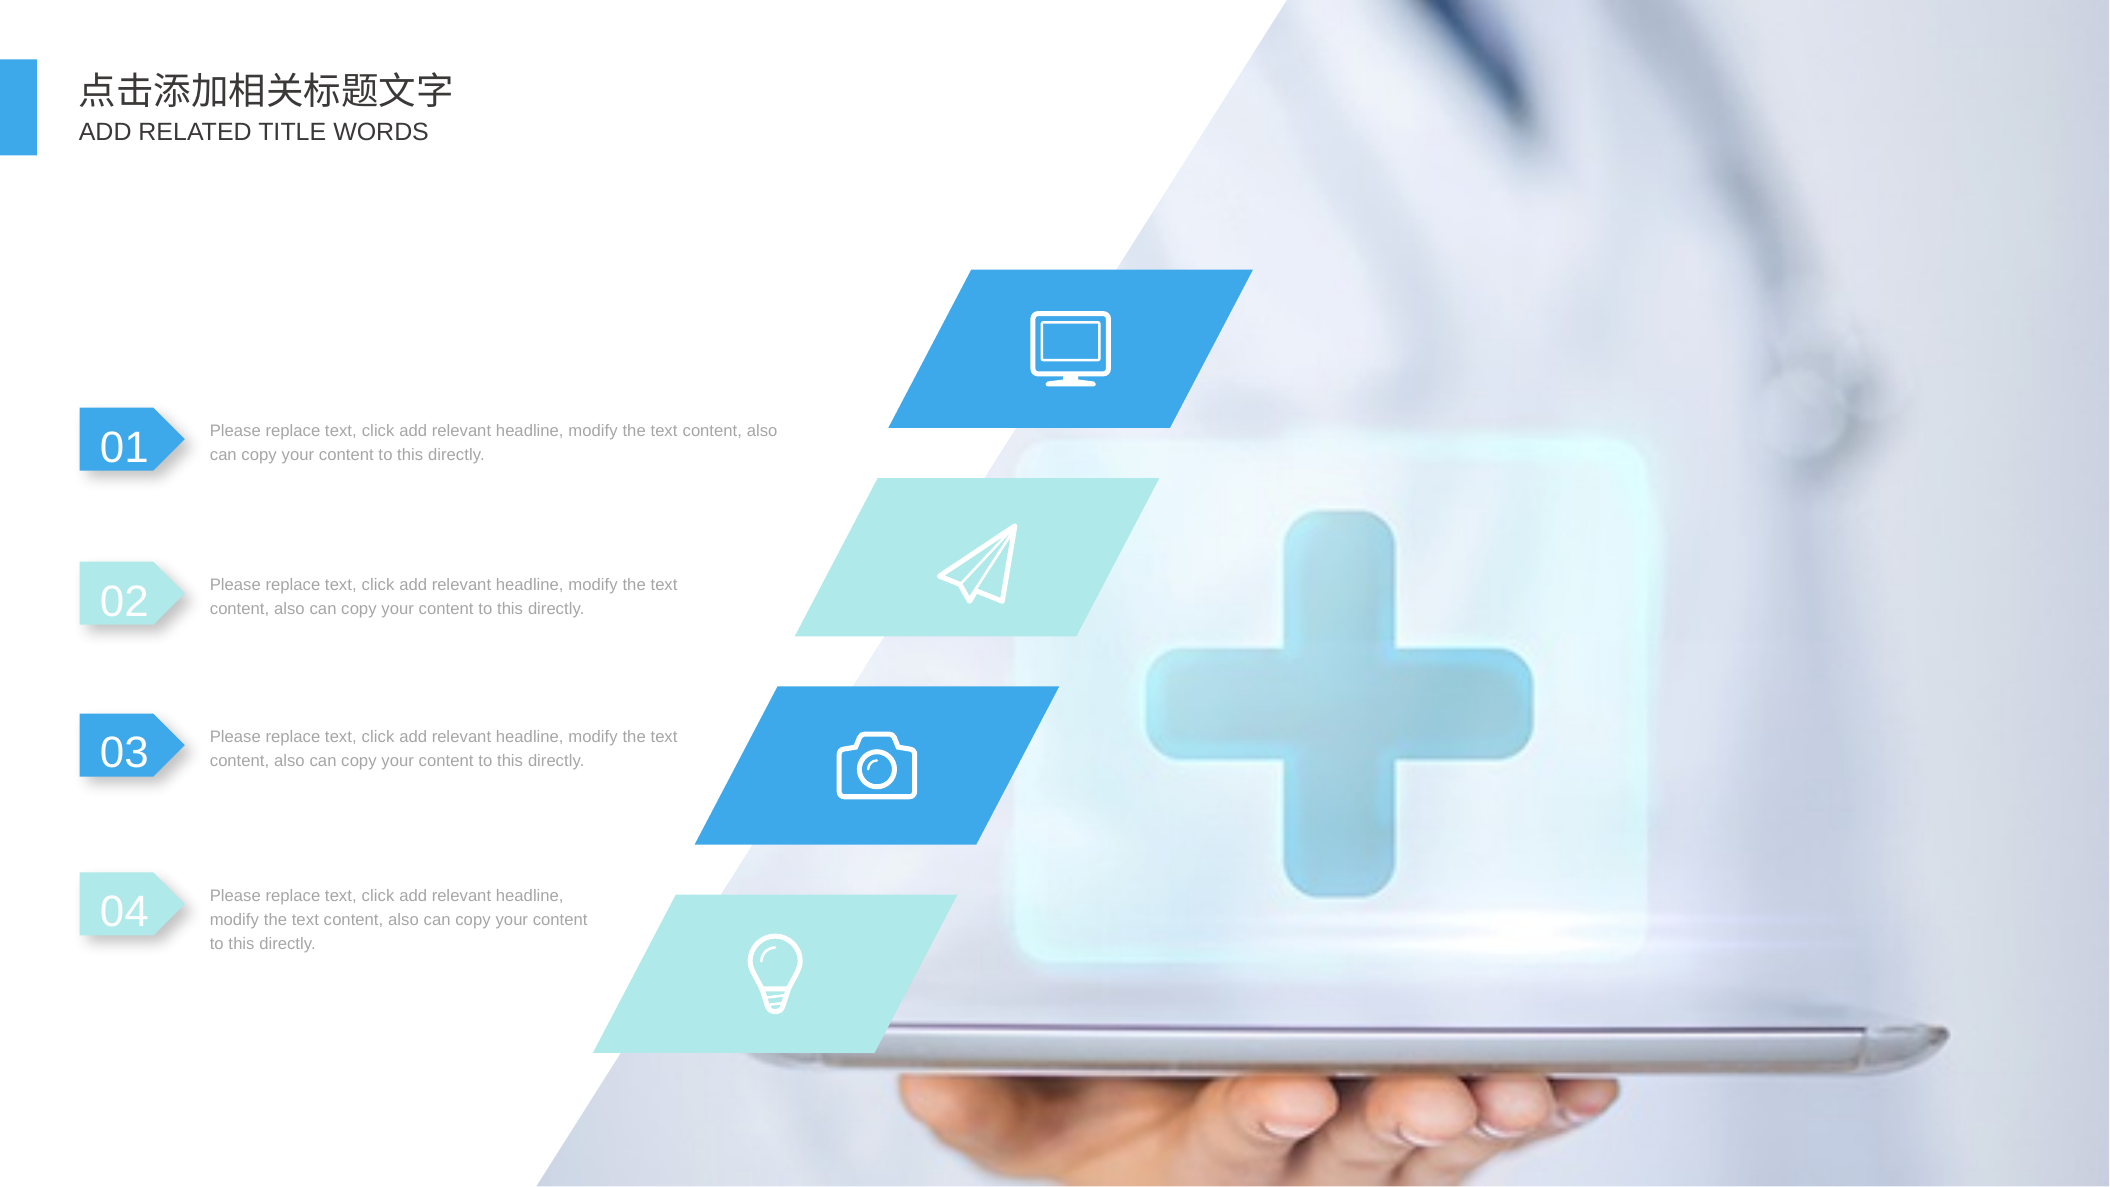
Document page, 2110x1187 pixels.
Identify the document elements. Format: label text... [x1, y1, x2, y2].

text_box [794, 478, 1160, 637]
text_box 02 [78, 560, 187, 626]
text_box 04 [78, 871, 187, 937]
text_box Please replace text, click add relevant headline, modify the text content, also can copy your content to this directly. [193, 408, 803, 472]
text_box Please replace text, click add relevant headline, modify the text content, also can copy your content to this directly. [194, 714, 694, 778]
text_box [592, 894, 958, 1053]
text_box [694, 686, 1060, 845]
text_box [534, 0, 2110, 1187]
text_box Please replace text, click add relevant headline, modify the text content, also can copy your content to this directly. [194, 562, 733, 626]
text_box 01 [78, 406, 187, 472]
text_box Please replace text, click add relevant headline, modify the text content, also can copy your content to this directly. [194, 872, 618, 961]
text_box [888, 269, 1253, 428]
text_box ADD RELATED TITLE WORDS [62, 107, 446, 154]
text_box 点击添加相关标题文字 [62, 59, 470, 121]
text_box 03 [78, 712, 187, 778]
